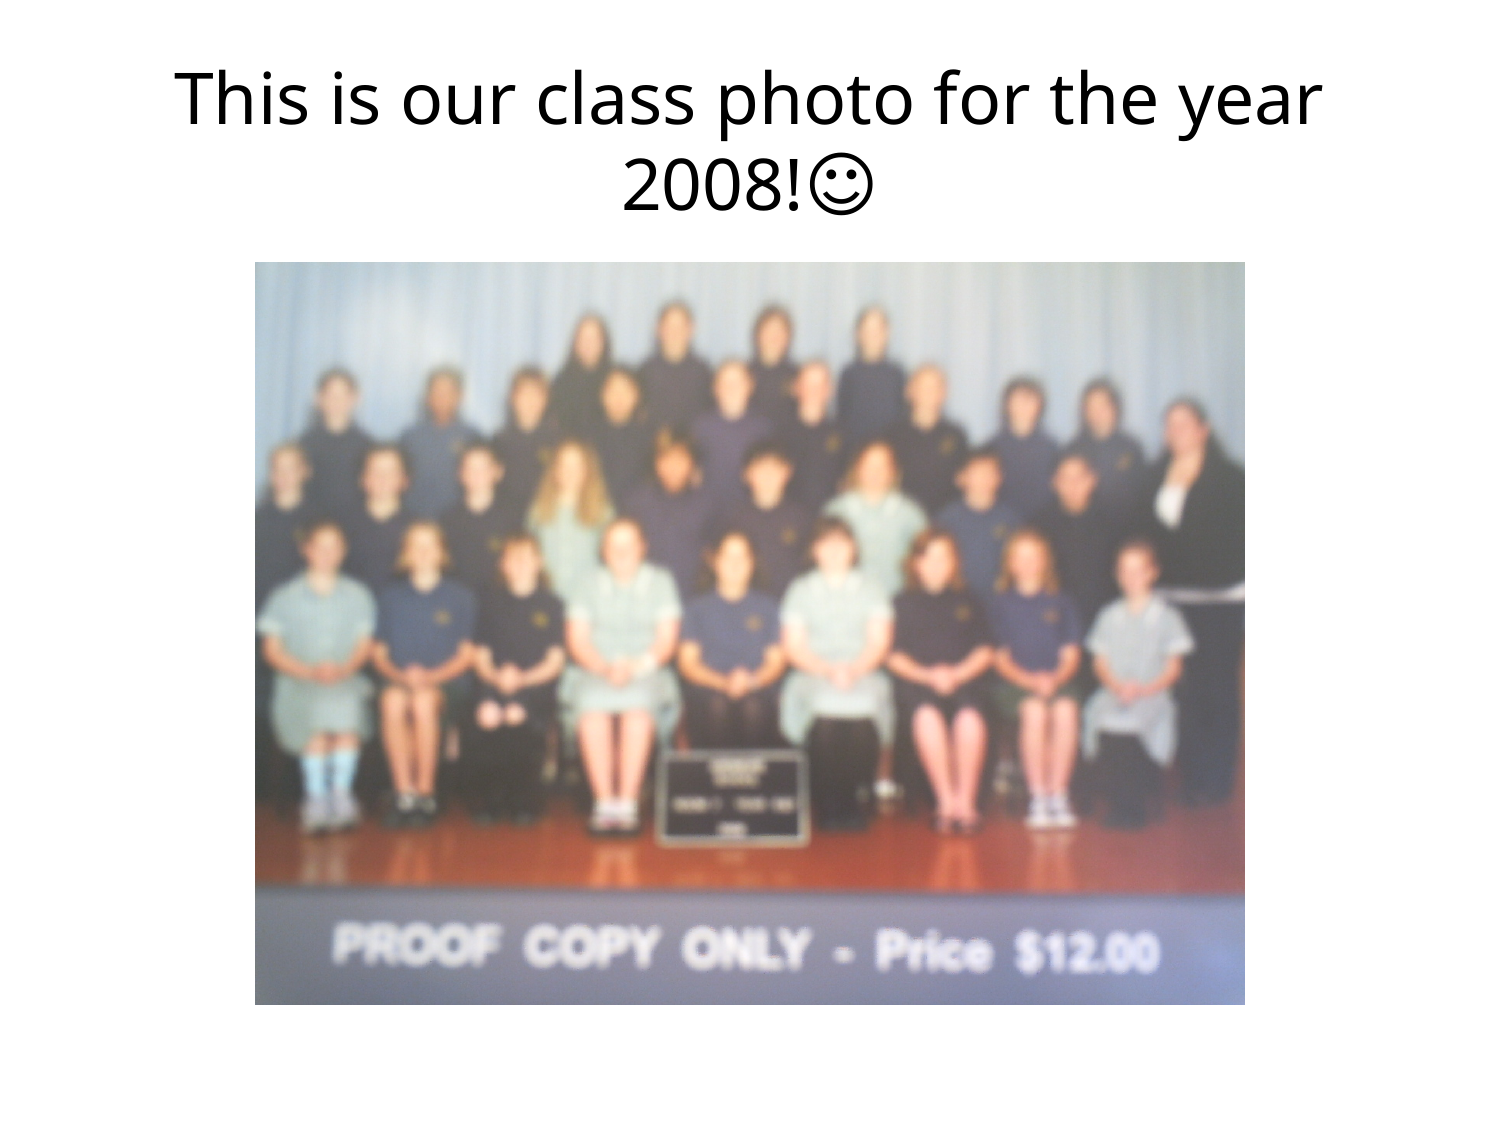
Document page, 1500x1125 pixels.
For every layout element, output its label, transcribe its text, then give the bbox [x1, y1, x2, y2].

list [254, 262, 1246, 1006]
title This is our class photo for the year 2008!☺ [75, 45, 1425, 233]
